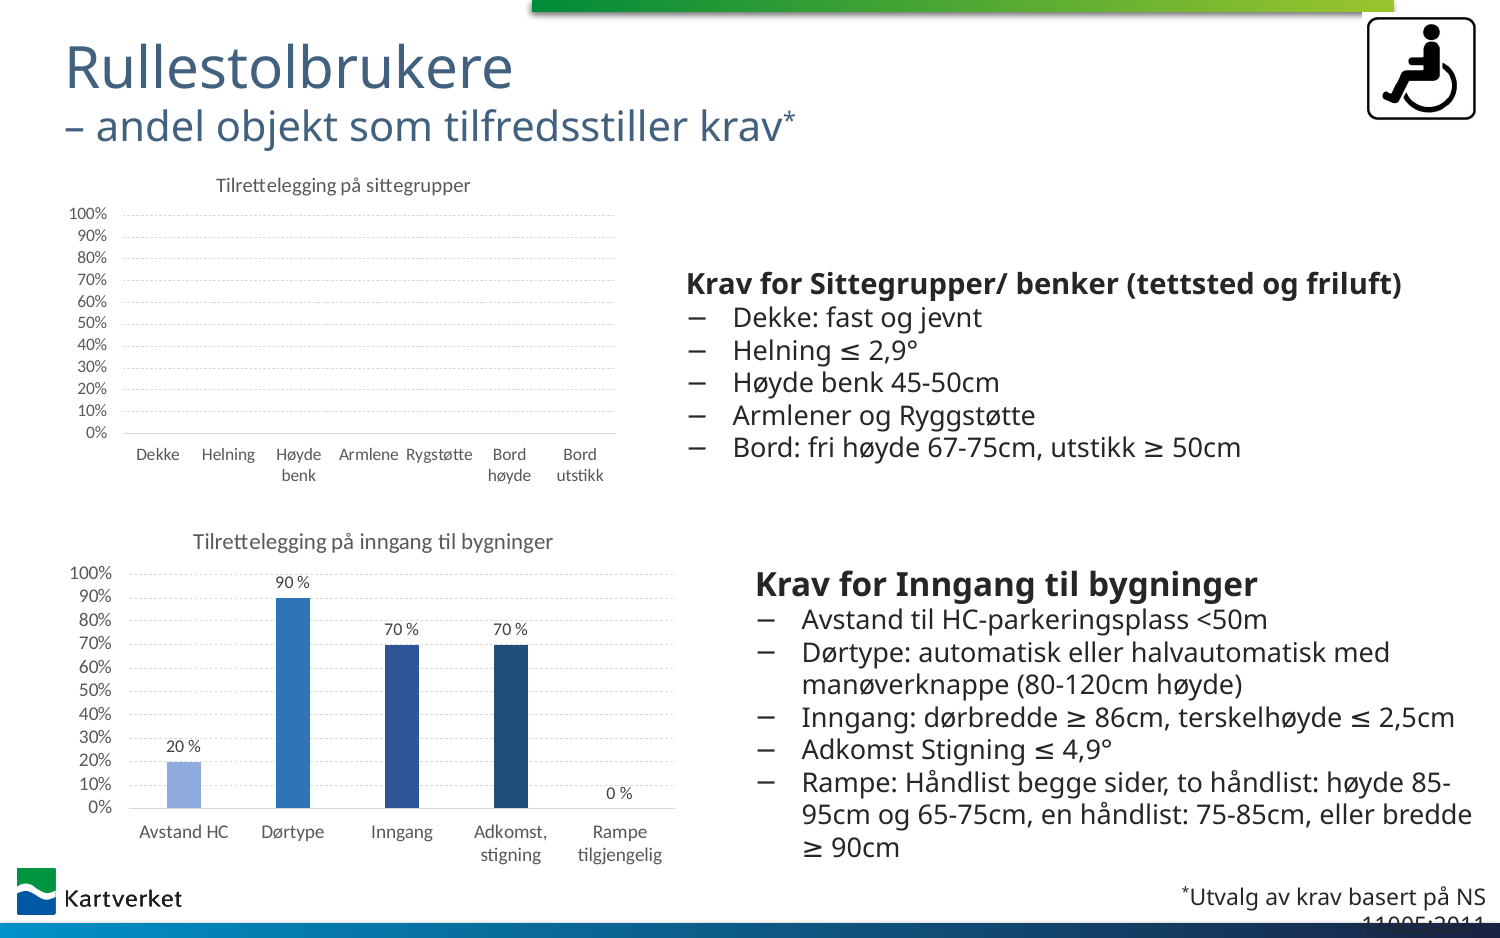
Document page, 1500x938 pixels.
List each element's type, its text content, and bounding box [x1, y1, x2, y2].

picture [62, 166, 625, 492]
text_box Krav for Inngang til bygninger Avstand til HC-parkeringsplass <50m Dørtype: automatisk eller halvautomatisk med manøverknappe (80-120cm høyde) Inngang: dørbredde ≥ 86cm, terskelhøyde ≤ 2,5cm Adkomst Stigning ≤ 4,9° Rampe: Håndlist begge sider, to håndlist: høyde 85-95cm og 65-75cm, en håndlist: 75-85cm, eller bredde ≥ 90cm [740, 555, 1491, 870]
text_box *Utvalg av krav basert på NS 11005:2011 [1068, 873, 1500, 938]
picture [1362, 12, 1481, 126]
text_box Rullestolbrukere – andel objekt som tilfredsstiller krav* [49, 25, 1431, 158]
text_box Krav for Sittegrupper/ benker (tettsted og friluft) Dekke: fast og jevnt Helning ≤ 2,9° Høyde benk 45-50cm Armlener og Ryggstøtte Bord: fri høyde 67-75cm, utstikk ≥ 50cm [670, 258, 1418, 471]
picture [62, 520, 685, 874]
